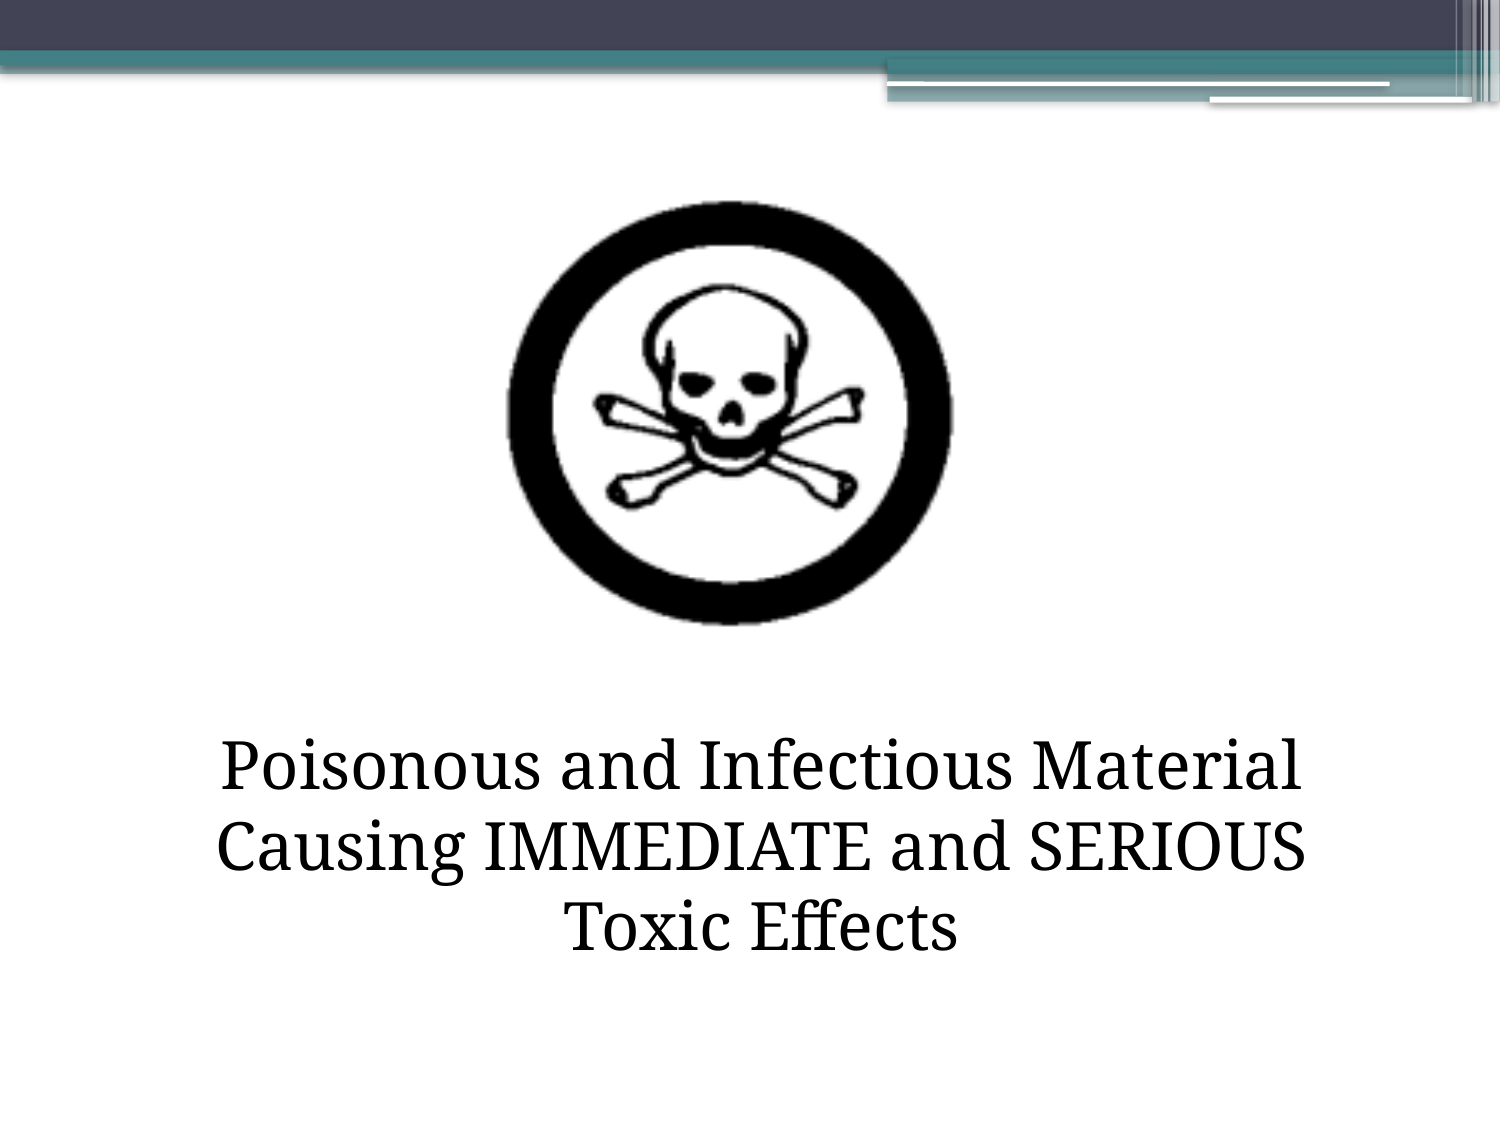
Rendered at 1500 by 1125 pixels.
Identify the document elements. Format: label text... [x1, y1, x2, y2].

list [501, 196, 958, 634]
text_box Poisonous and Infectious Material Causing IMMEDIATE and SERIOUS Toxic Effects [123, 715, 1400, 971]
